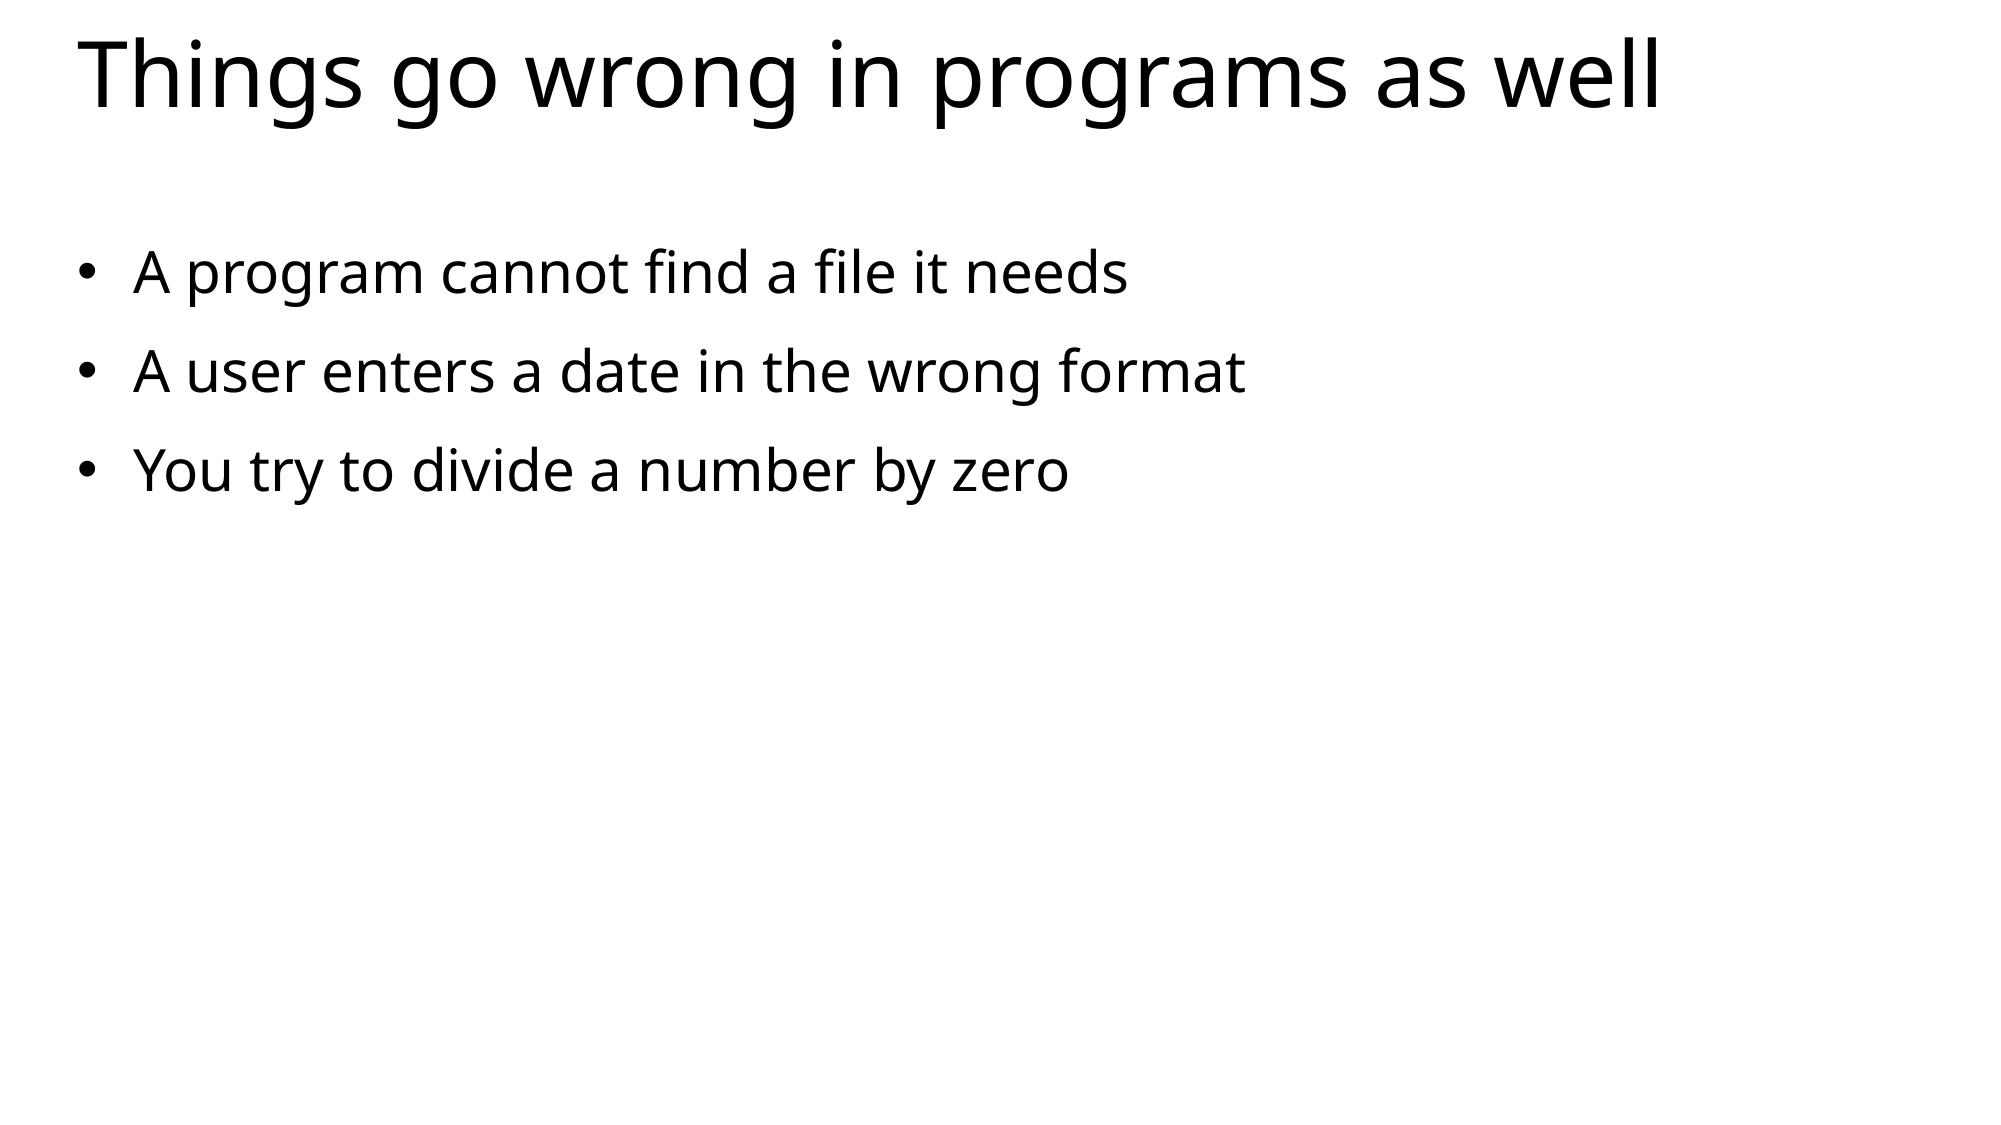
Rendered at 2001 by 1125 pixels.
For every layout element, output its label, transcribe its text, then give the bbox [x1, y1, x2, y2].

title Things go wrong in programs as well [62, 29, 1953, 205]
list A program cannot find a file it needs A user enters a date in the wrong format You try to divide a number by zero [62, 227, 1953, 1096]
